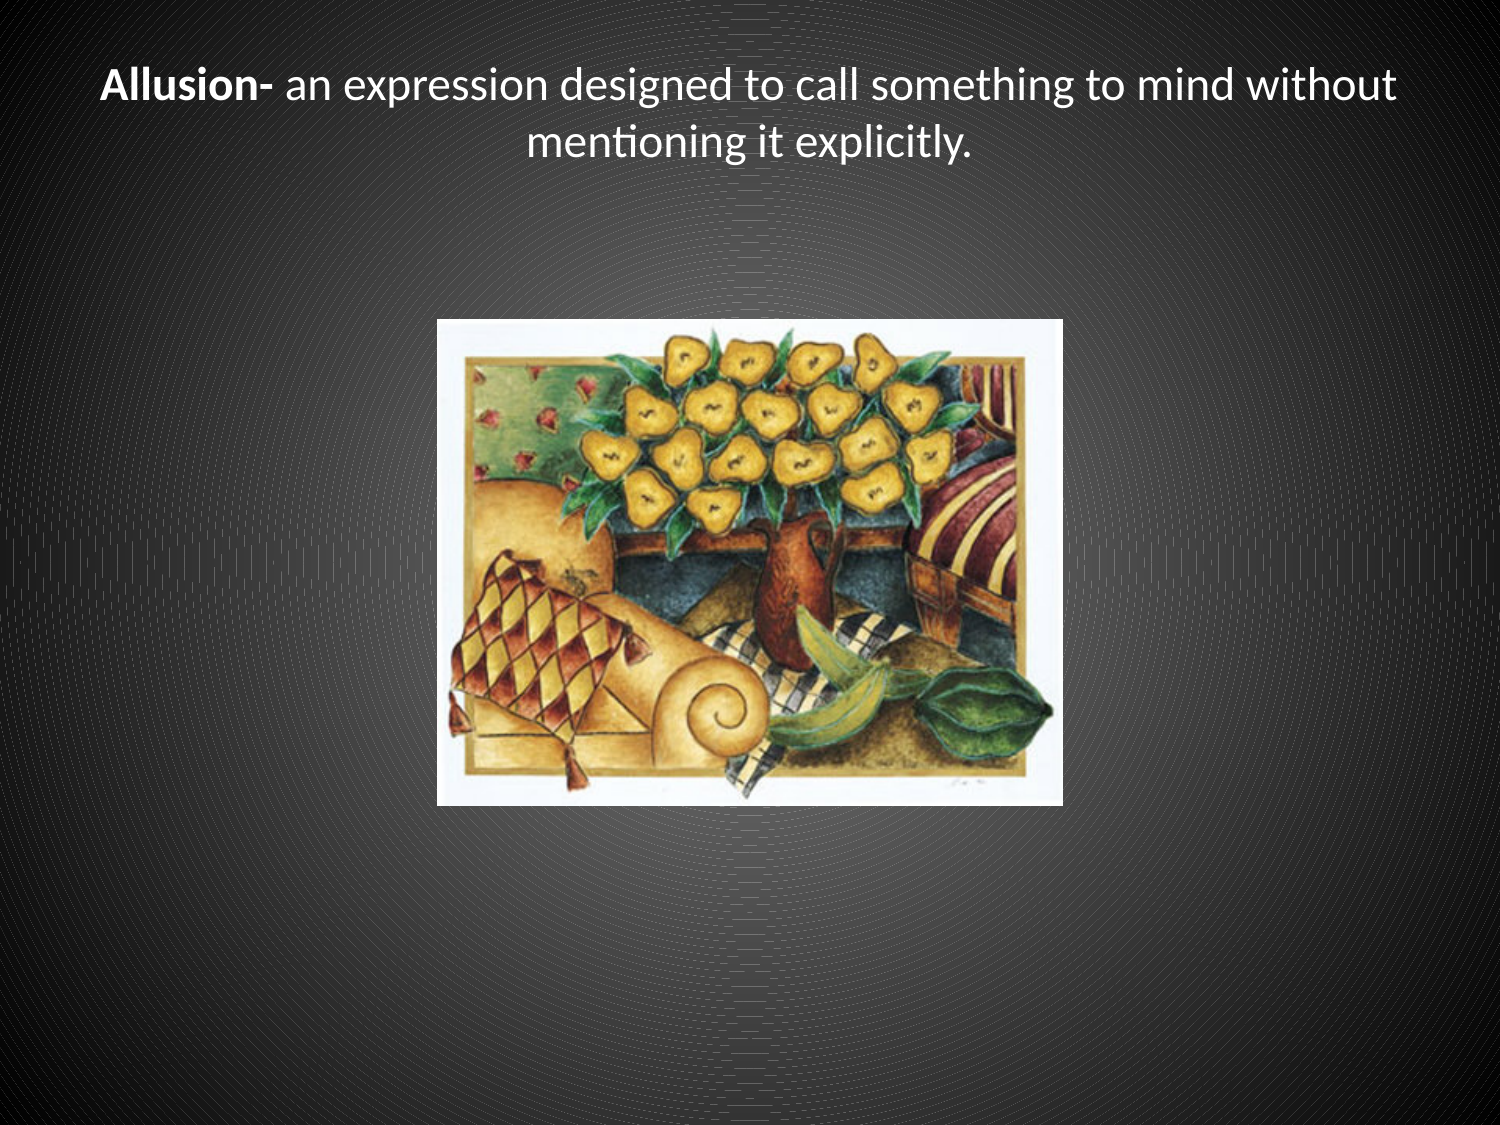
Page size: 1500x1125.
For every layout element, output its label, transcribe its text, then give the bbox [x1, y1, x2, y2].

title Allusion- an expression designed to call something to mind without mentioning it explicitly. [75, 45, 1425, 233]
picture [437, 319, 1063, 806]
